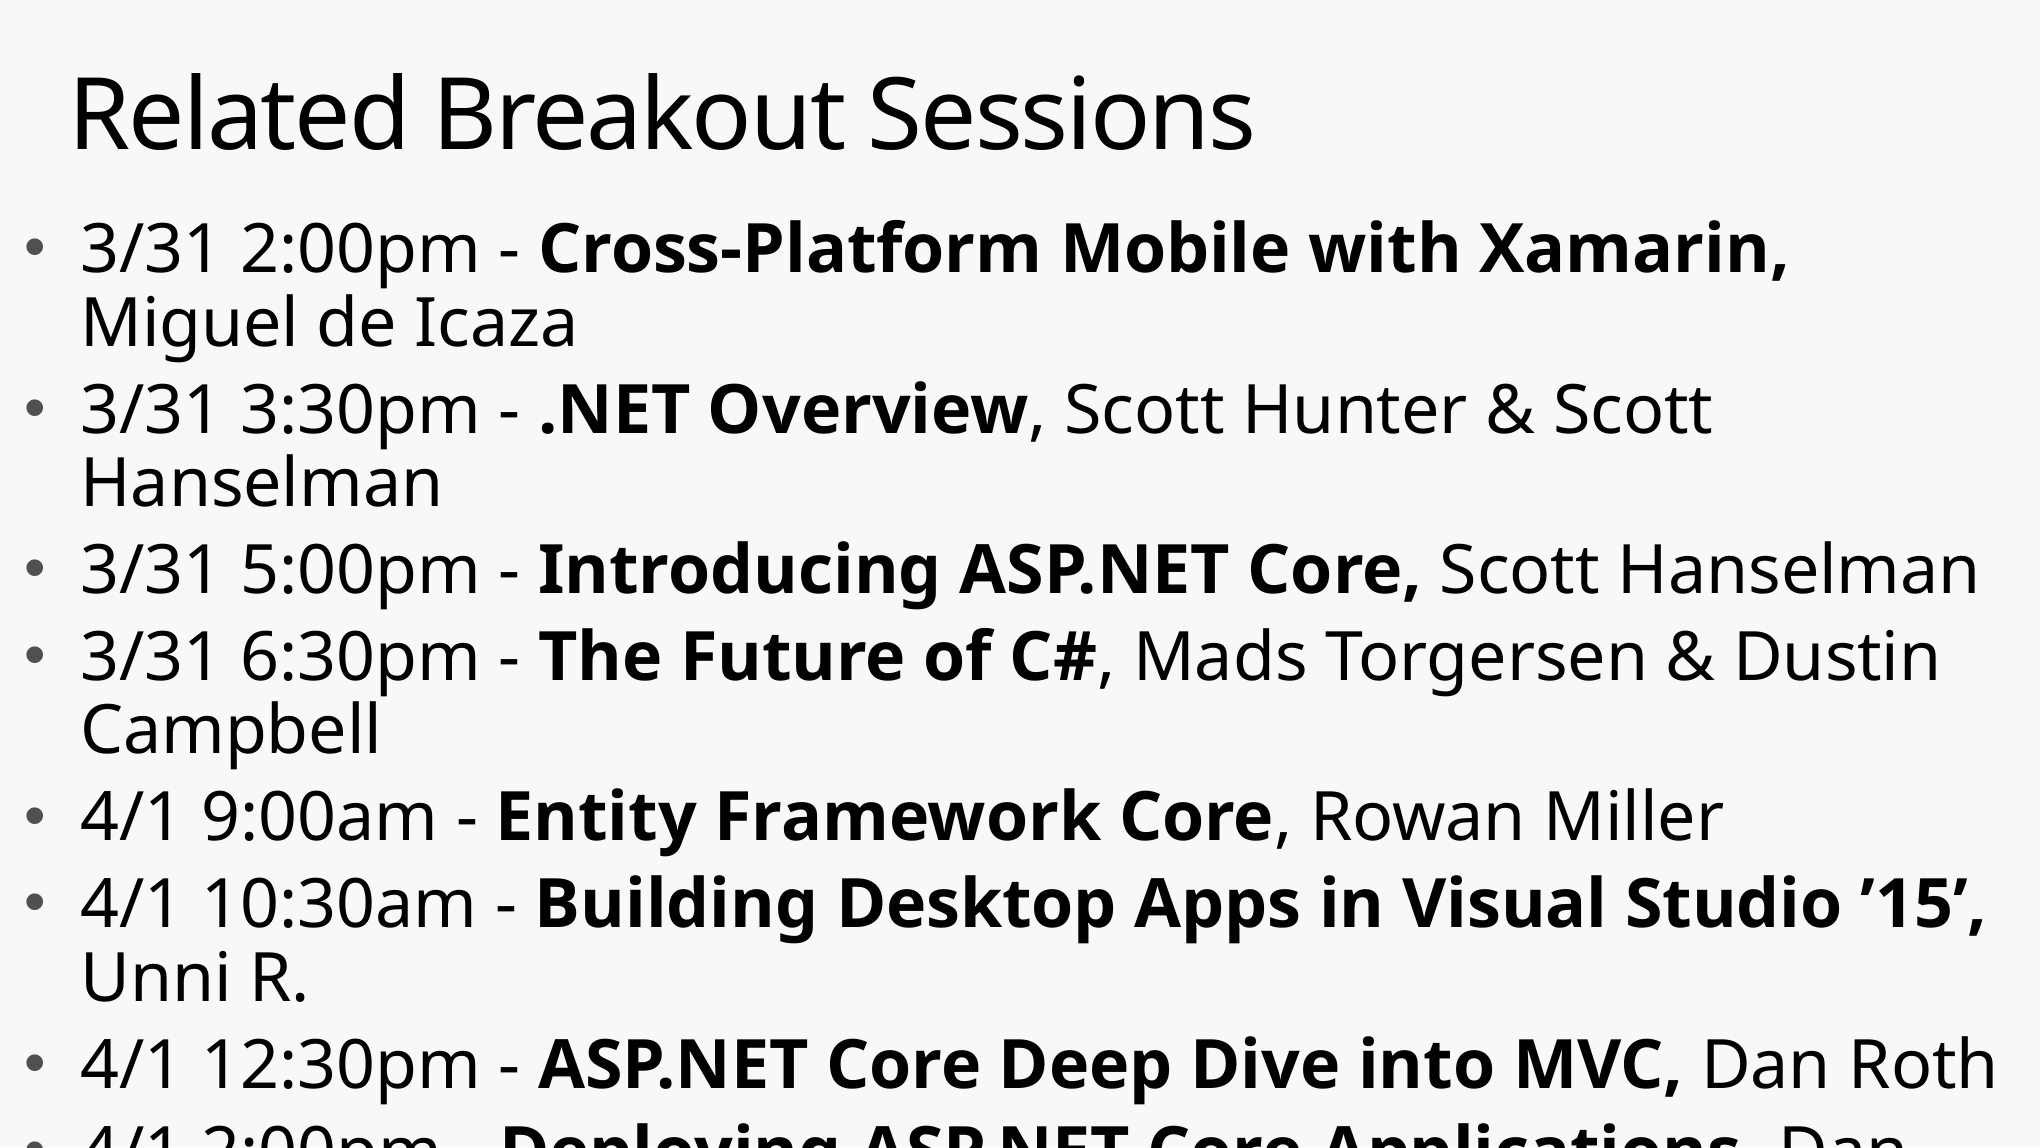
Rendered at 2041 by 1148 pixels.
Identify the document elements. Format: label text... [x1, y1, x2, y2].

title Related Breakout Sessions [45, 48, 1996, 199]
list 3/31 2:00pm - Cross-Platform Mobile with Xamarin, Miguel de Icaza 3/31 3:30pm - .NET Overview, Scott Hunter & Scott Hanselman 3/31 5:00pm - Introducing ASP.NET Core, Scott Hanselman 3/31 6:30pm - The Future of C#, Mads Torgersen & Dustin Campbell 4/1 9:00am - Entity Framework Core, Rowan Miller 4/1 10:30am - Building Desktop Apps in Visual Studio ’15’, Unni R. 4/1 12:30pm - ASP.NET Core Deep Dive into MVC, Dan Roth 4/1 2:00pm - Deploying ASP.NET Core Applications, Dan Roth All Build sessions on demand on Channel 9. [0, 199, 2040, 1120]
